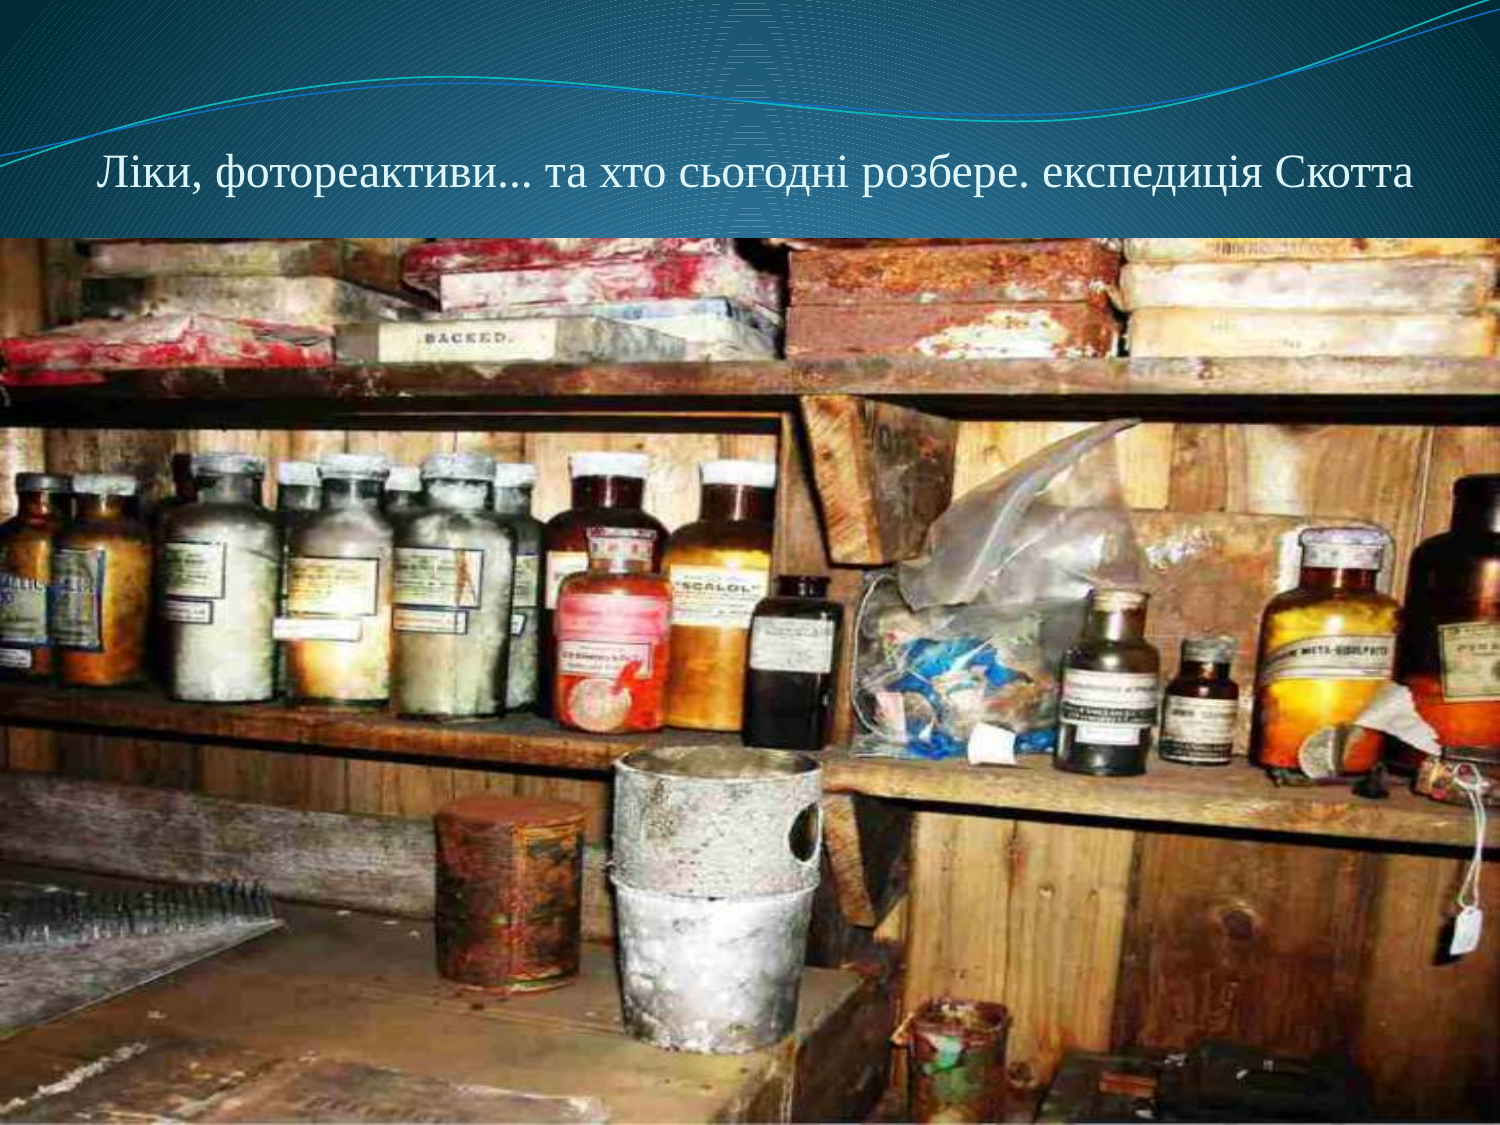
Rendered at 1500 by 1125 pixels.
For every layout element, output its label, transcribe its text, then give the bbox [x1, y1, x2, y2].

title Ліки, фотореактиви... та хто сьогодні розбере. експедиція Скотта [75, 115, 1438, 238]
picture [0, 238, 1500, 1125]
